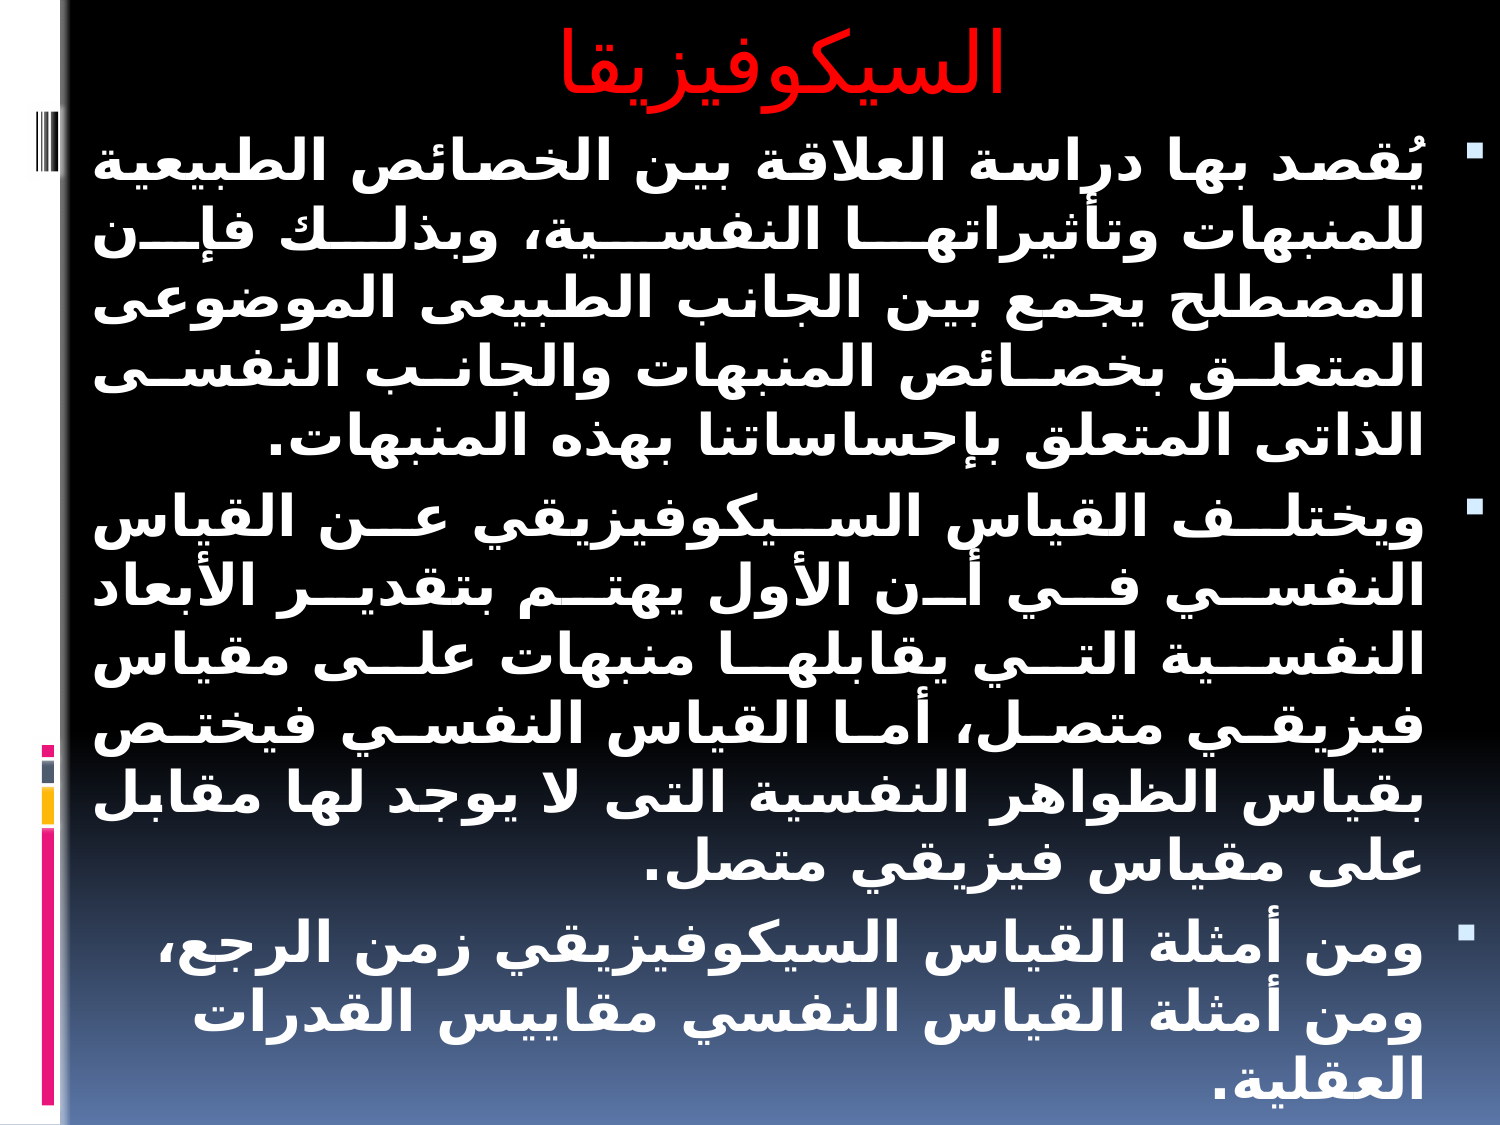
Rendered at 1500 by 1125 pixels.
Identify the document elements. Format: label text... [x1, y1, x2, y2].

list السيكوفيزيقا يُقصد بها دراسة العلاقة بين الخصائص الطبيعية للمنبهات وتأثيراتها النفسية، وبذلك فإن المصطلح يجمع بين الجانب الطبيعى الموضوعى المتعلق بخصائص المنبهات والجانب النفسى الذاتى المتعلق بإحساساتنا بهذه المنبهات. ويختلف القياس السيكوفيزيقي عن القياس النفسي في أن الأول يهتم بتقدير الأبعاد النفسية التي يقابلها منبهات على مقياس فيزيقي متصل، أما القياس النفسي فيختص بقياس الظواهر النفسية التى لا يوجد لها مقابل على مقياس فيزيقي متصل. ومن أمثلة القياس السيكوفيزيقي زمن الرجع، ومن أمثلة القياس النفسي مقاييس القدرات العقلية. [76, 0, 1500, 1125]
